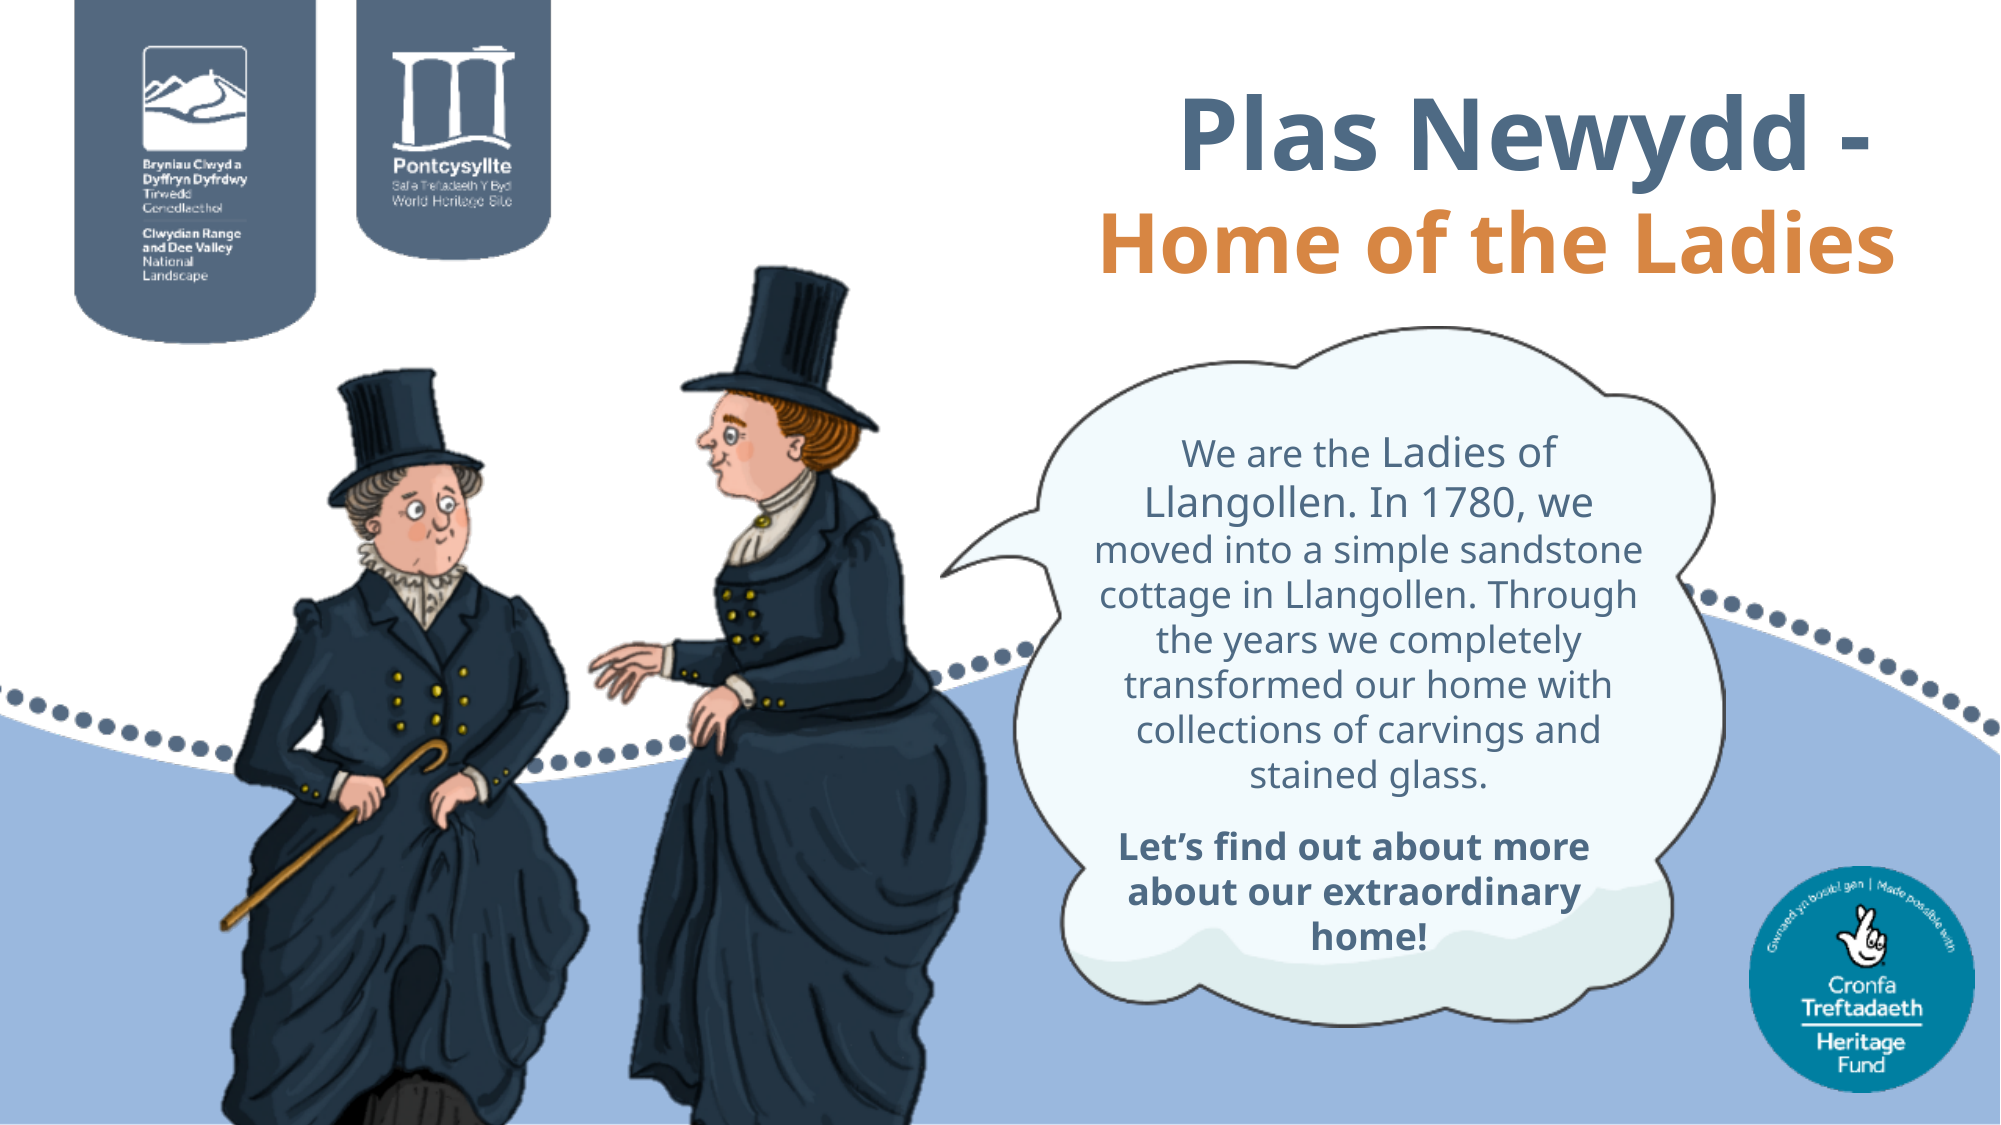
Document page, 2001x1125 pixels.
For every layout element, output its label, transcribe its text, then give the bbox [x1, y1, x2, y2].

picture [0, 0, 2000, 1125]
text_box Plas Newydd - Home of the Ladies [584, 62, 1913, 298]
